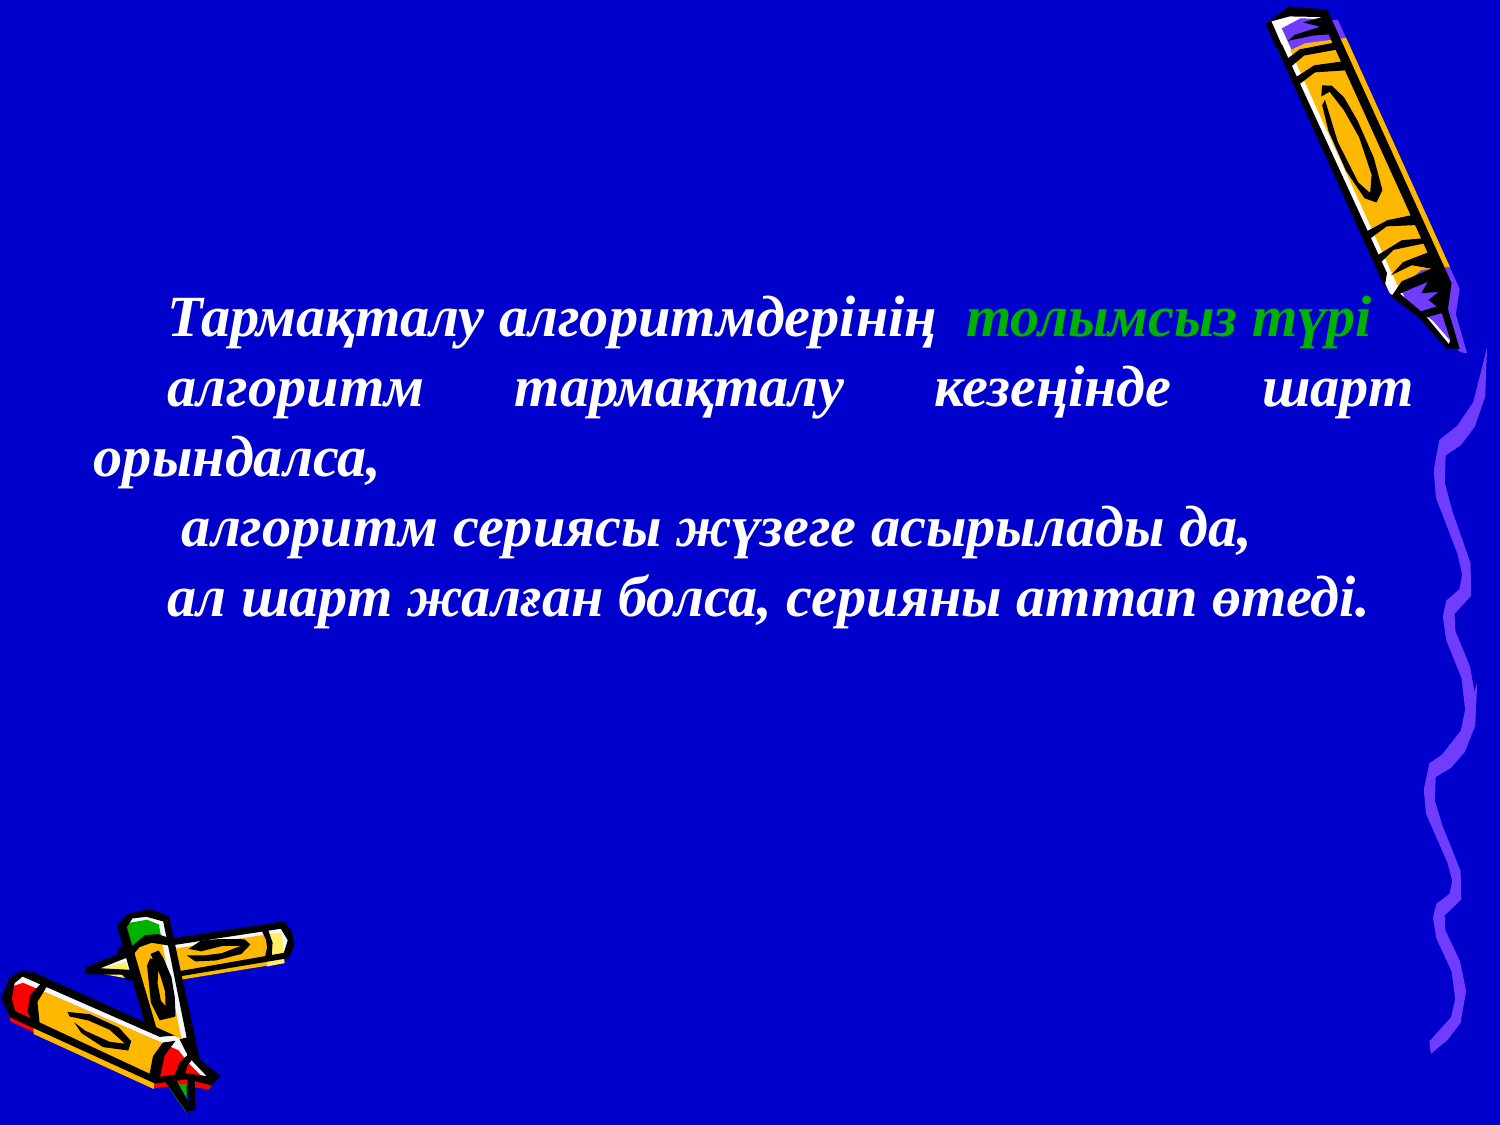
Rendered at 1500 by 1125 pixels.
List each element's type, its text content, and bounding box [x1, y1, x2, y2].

text_box Тармақталу алгоритмдерінің толымсыз түрі алгоритм тармақталу кезеңінде шарт орындалса, алгоритм сериясы жүзеге асырылады да, ал шарт жалған болса, серияны аттап өтеді. [78, 306, 1429, 601]
